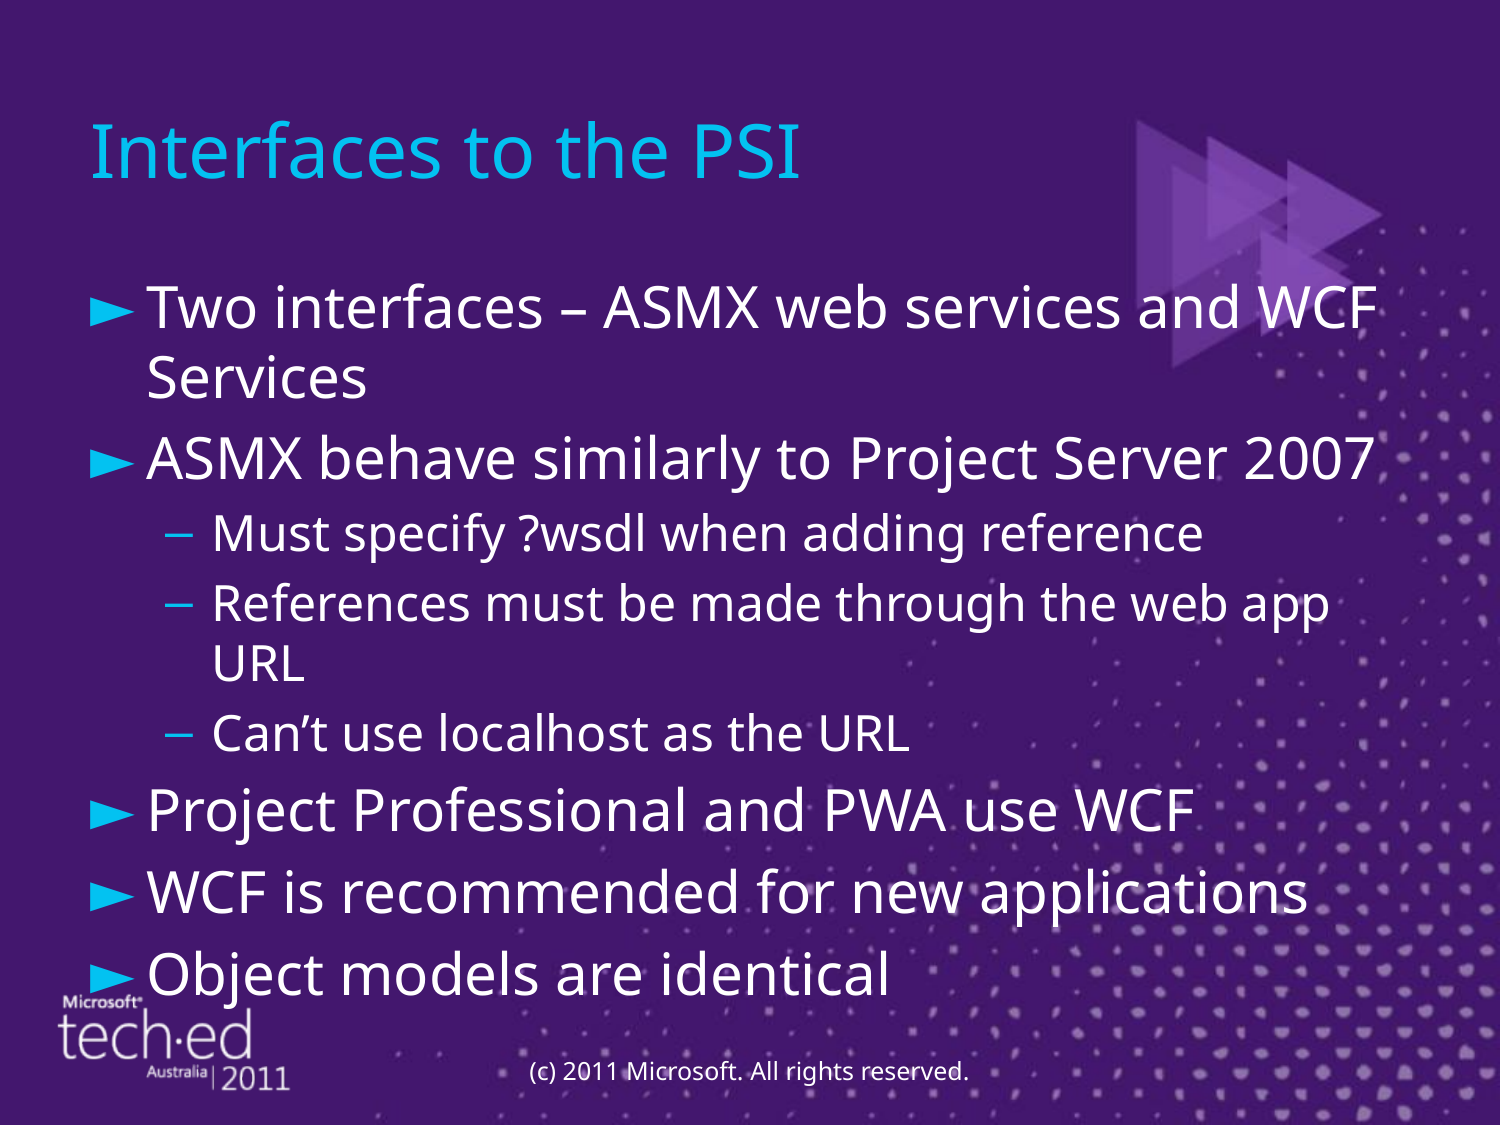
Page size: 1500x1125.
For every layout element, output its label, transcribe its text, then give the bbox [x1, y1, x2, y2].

title Interfaces to the PSI [75, 54, 1425, 243]
list Two interfaces – ASMX web services and WCF Services ASMX behave similarly to Project Server 2007 Must specify ?wsdl when adding reference References must be made through the web app URL Can’t use localhost as the URL Project Professional and PWA use WCF WCF is recommended for new applications Object models are identical [75, 262, 1425, 1005]
footer (c) 2011 Microsoft. All rights reserved. [512, 1042, 988, 1103]
picture [0, 0, 1500, 1125]
